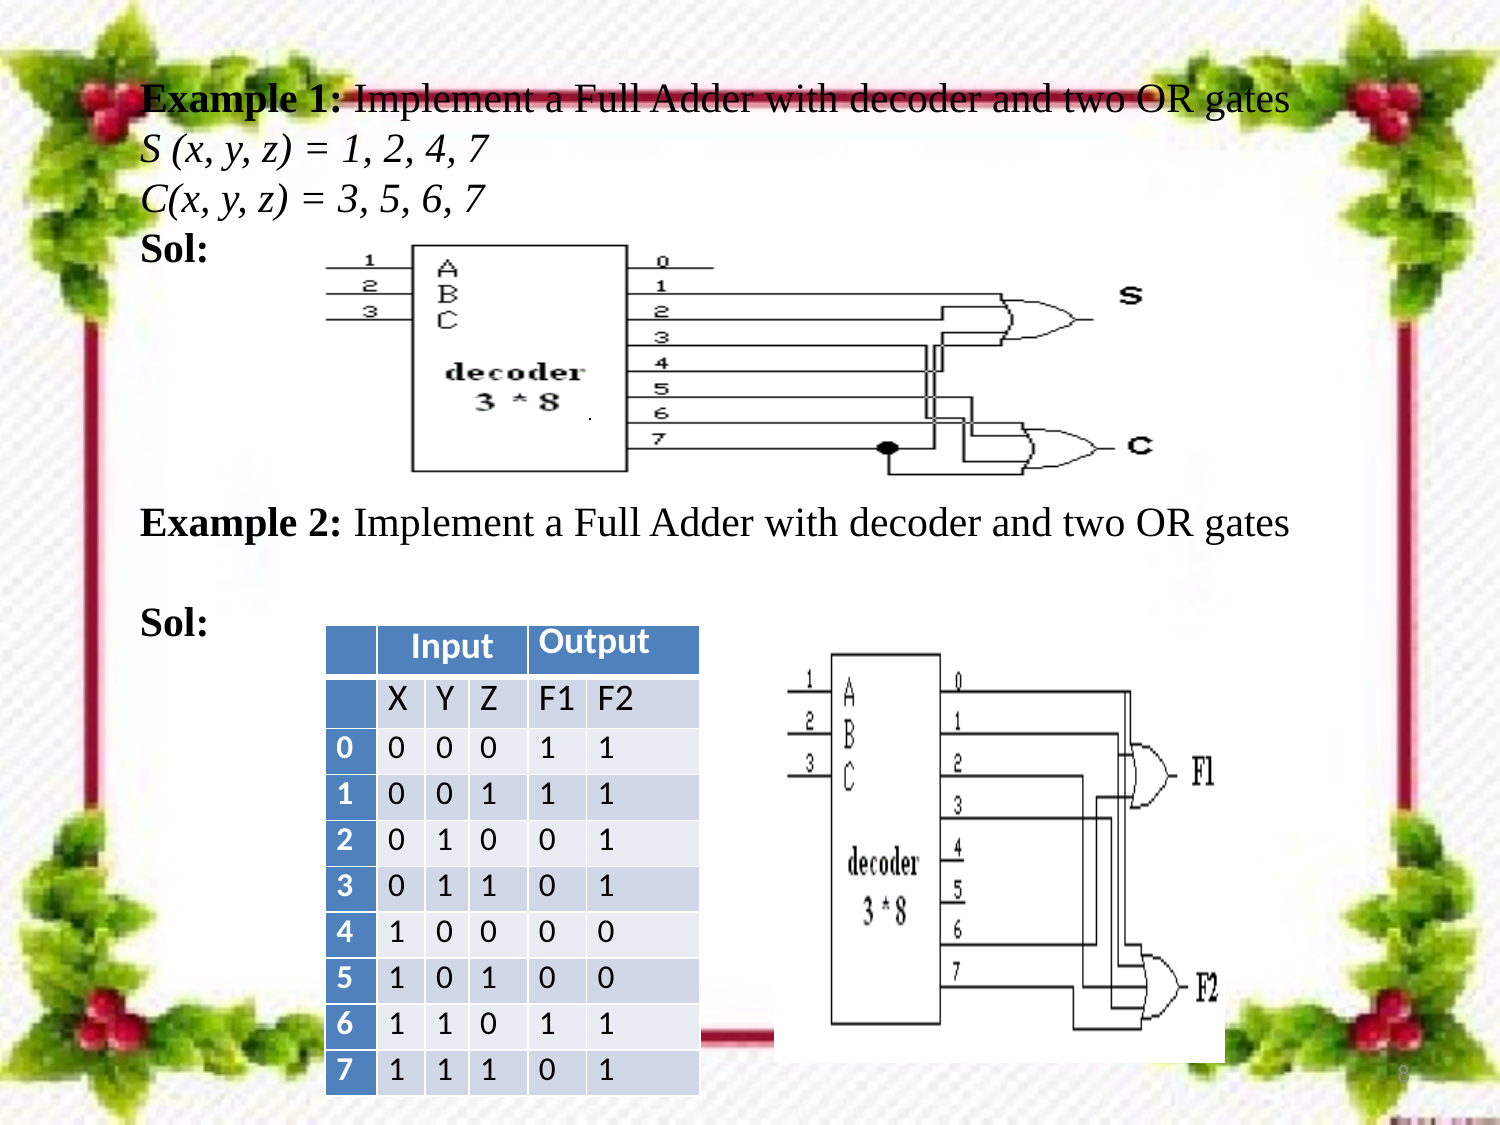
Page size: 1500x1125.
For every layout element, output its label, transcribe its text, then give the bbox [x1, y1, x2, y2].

table_cell 0 [529, 867, 586, 911]
table_cell 1 [378, 959, 424, 1003]
table_cell 1 [529, 1005, 586, 1049]
table_cell 0 [378, 821, 424, 866]
table_cell [326, 680, 376, 728]
table_cell 0 [529, 913, 586, 957]
table_cell 0 [426, 729, 468, 774]
table_cell 0 [529, 821, 586, 866]
table_cell 1 [378, 1051, 424, 1095]
table_cell 6 [326, 1005, 376, 1049]
table_cell 1 [326, 775, 376, 820]
text_box [0, 324, 294, 400]
text_box Example 1: Implement a Full Adder with decoder and two OR gates S (x, y, z) = 1, 2, 4, 7 C(x, y, z) = 3, 5, 6, 7 Sol: [124, 63, 1325, 279]
table_header [326, 626, 376, 674]
table_cell 0 [378, 867, 424, 911]
table_cell 1 [587, 867, 699, 911]
table_cell 1 [529, 775, 586, 820]
table_cell 2 [326, 821, 376, 866]
table_cell Y [426, 680, 468, 728]
table_cell 0 [470, 821, 527, 866]
table_cell 1 [470, 775, 527, 820]
table_cell 0 [529, 959, 586, 1003]
table_cell 1 [529, 729, 586, 774]
table_cell 1 [426, 821, 468, 866]
picture [0, 0, 1500, 1125]
table_cell 1 [587, 821, 699, 866]
table_cell 1 [587, 729, 699, 774]
table_cell 1 [426, 1051, 468, 1095]
table_cell F2 [587, 680, 699, 728]
slide_number 8 [1074, 1042, 1425, 1103]
table_cell 3 [326, 867, 376, 911]
table_cell 0 [378, 729, 424, 774]
table_cell 0 [426, 913, 468, 957]
text_box [1191, 324, 1500, 400]
text_box [1191, 419, 1500, 494]
table_cell 1 [470, 959, 527, 1003]
table_cell 0 [326, 729, 376, 774]
table_cell 4 [326, 913, 376, 957]
table_cell 5 [326, 959, 376, 1003]
table_cell 0 [470, 913, 527, 957]
table_cell 0 [587, 913, 699, 957]
table_cell 1 [470, 1051, 527, 1095]
table_cell 1 [587, 775, 699, 820]
table_cell 0 [426, 775, 468, 820]
text_box [589, 494, 1500, 570]
table_cell 0 [426, 959, 468, 1003]
picture [582, 511, 589, 522]
table_cell Z [470, 680, 527, 728]
table_cell 1 [470, 867, 527, 911]
table_header Output [529, 626, 699, 674]
table_cell 1 [426, 867, 468, 911]
table_cell 1 [378, 1005, 424, 1049]
table_cell 1 [378, 913, 424, 957]
table_cell 0 [470, 729, 527, 774]
table_cell 1 [426, 1005, 468, 1049]
table_cell F1 [529, 680, 586, 728]
table_cell 1 [587, 1005, 699, 1049]
table_cell 0 [529, 1051, 586, 1095]
table_cell 0 [470, 1005, 527, 1049]
table_cell 0 [378, 775, 424, 820]
table_cell X [378, 680, 424, 728]
table_header Input [378, 626, 527, 674]
table_cell 0 [587, 959, 699, 1003]
table_cell 7 [326, 1051, 376, 1095]
table_cell 1 [587, 1051, 699, 1095]
